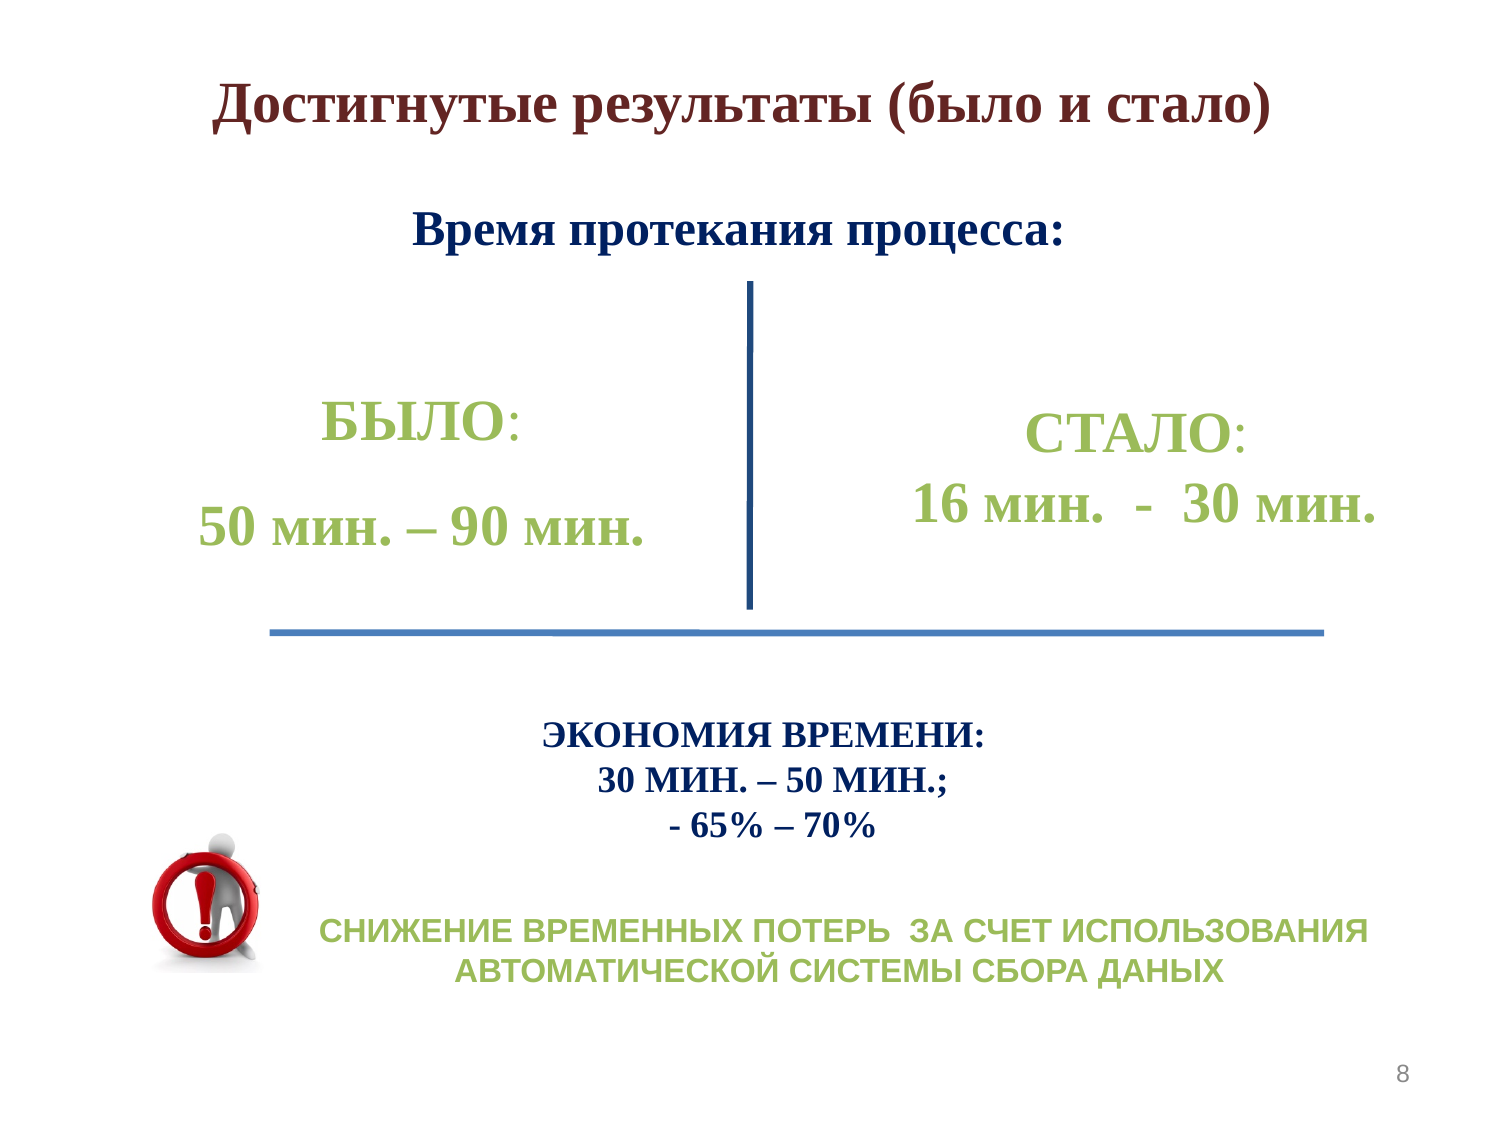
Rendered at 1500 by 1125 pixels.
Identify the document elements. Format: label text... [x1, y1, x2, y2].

text_box СНИЖЕНИЕ ВРЕМЕННЫХ ПОТЕРЬ ЗА СЧЕТ ИСПОЛЬЗОВАНИЯ АВТОМАТИЧЕСКОЙ СИСТЕМЫ СБОРА ДАНЫХ [301, 902, 1388, 997]
text_box ЭКОНОМИЯ ВРЕМЕНИ: 30 МИН. – 50 МИН.; - 65% – 70% [398, 703, 1149, 853]
title Достигнутые результаты (было и стало) [75, 45, 1425, 153]
picture [128, 820, 282, 973]
text_box СТАЛО: 16 мин. - 30 мин. [832, 351, 1442, 587]
slide_number 8 [1074, 1042, 1425, 1103]
text_box БЫЛО: 50 мин. – 90 мин. [117, 339, 727, 610]
list Время протекания процесса: [70, 187, 1421, 841]
